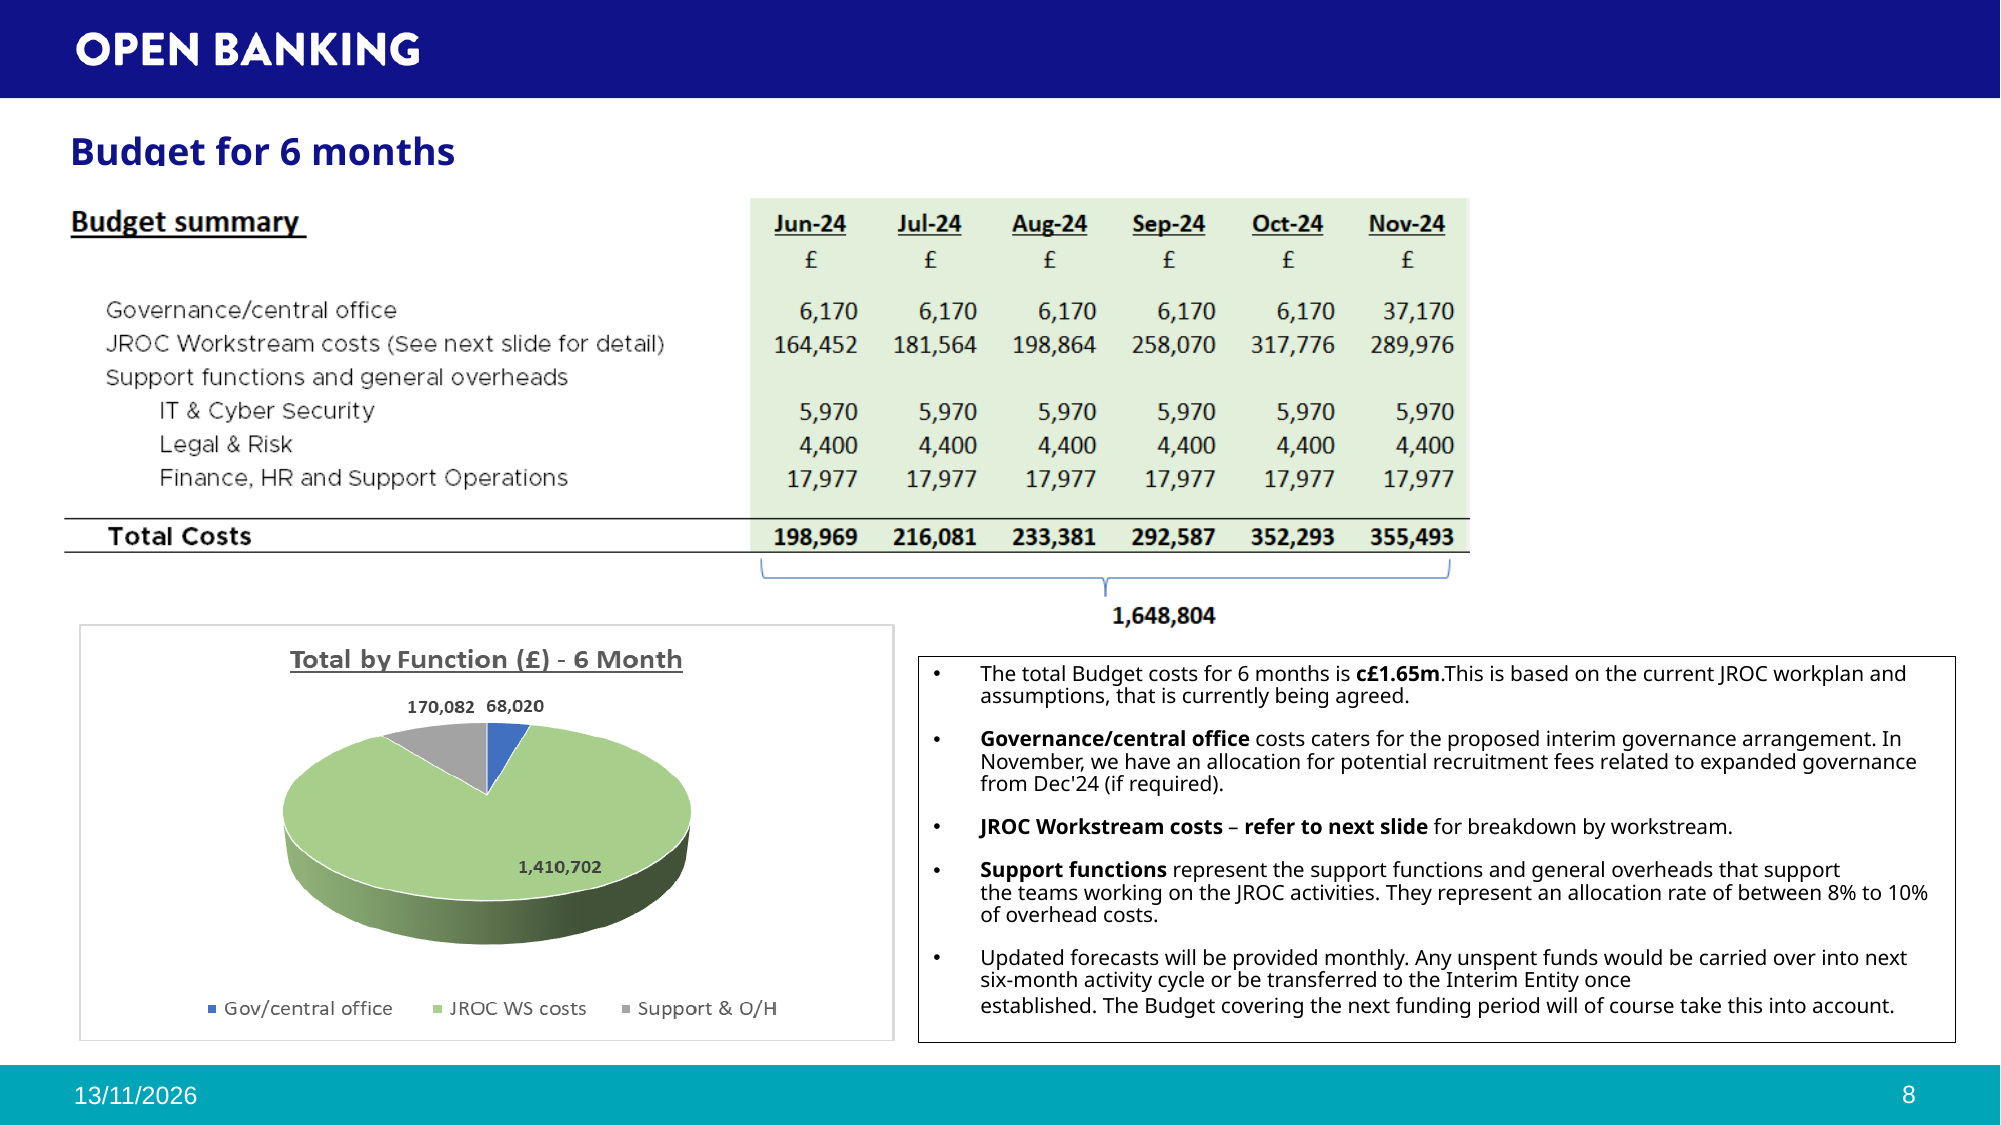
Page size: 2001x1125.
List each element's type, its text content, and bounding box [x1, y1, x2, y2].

list The total Budget costs for 6 months is c£1.65m.This is based on the current JROC workplan and assumptions, that is currently being agreed. Governance/central office costs caters for the proposed interim governance arrangement. In November, we have an allocation for potential recruitment fees related to expanded governance from Dec'24 (if required). JROC Workstream costs – refer to next slide for breakdown by workstream. Support functions represent the support functions and general overheads that support the teams working on the JROC activities. They represent an allocation rate of between 8% to 10% of overhead costs. Updated forecasts will be provided monthly. Any unspent funds would be carried over into next six-month activity cycle or be transferred to the Interim Entity once established. The Budget covering the next funding period will of course take this into account. [918, 656, 1956, 1043]
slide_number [59, 1065, 509, 1125]
title Budget for 6 months [54, 125, 1629, 207]
slide_number 8 [1412, 1064, 1932, 1124]
picture [54, 166, 1470, 1041]
picture [43, 0, 452, 99]
